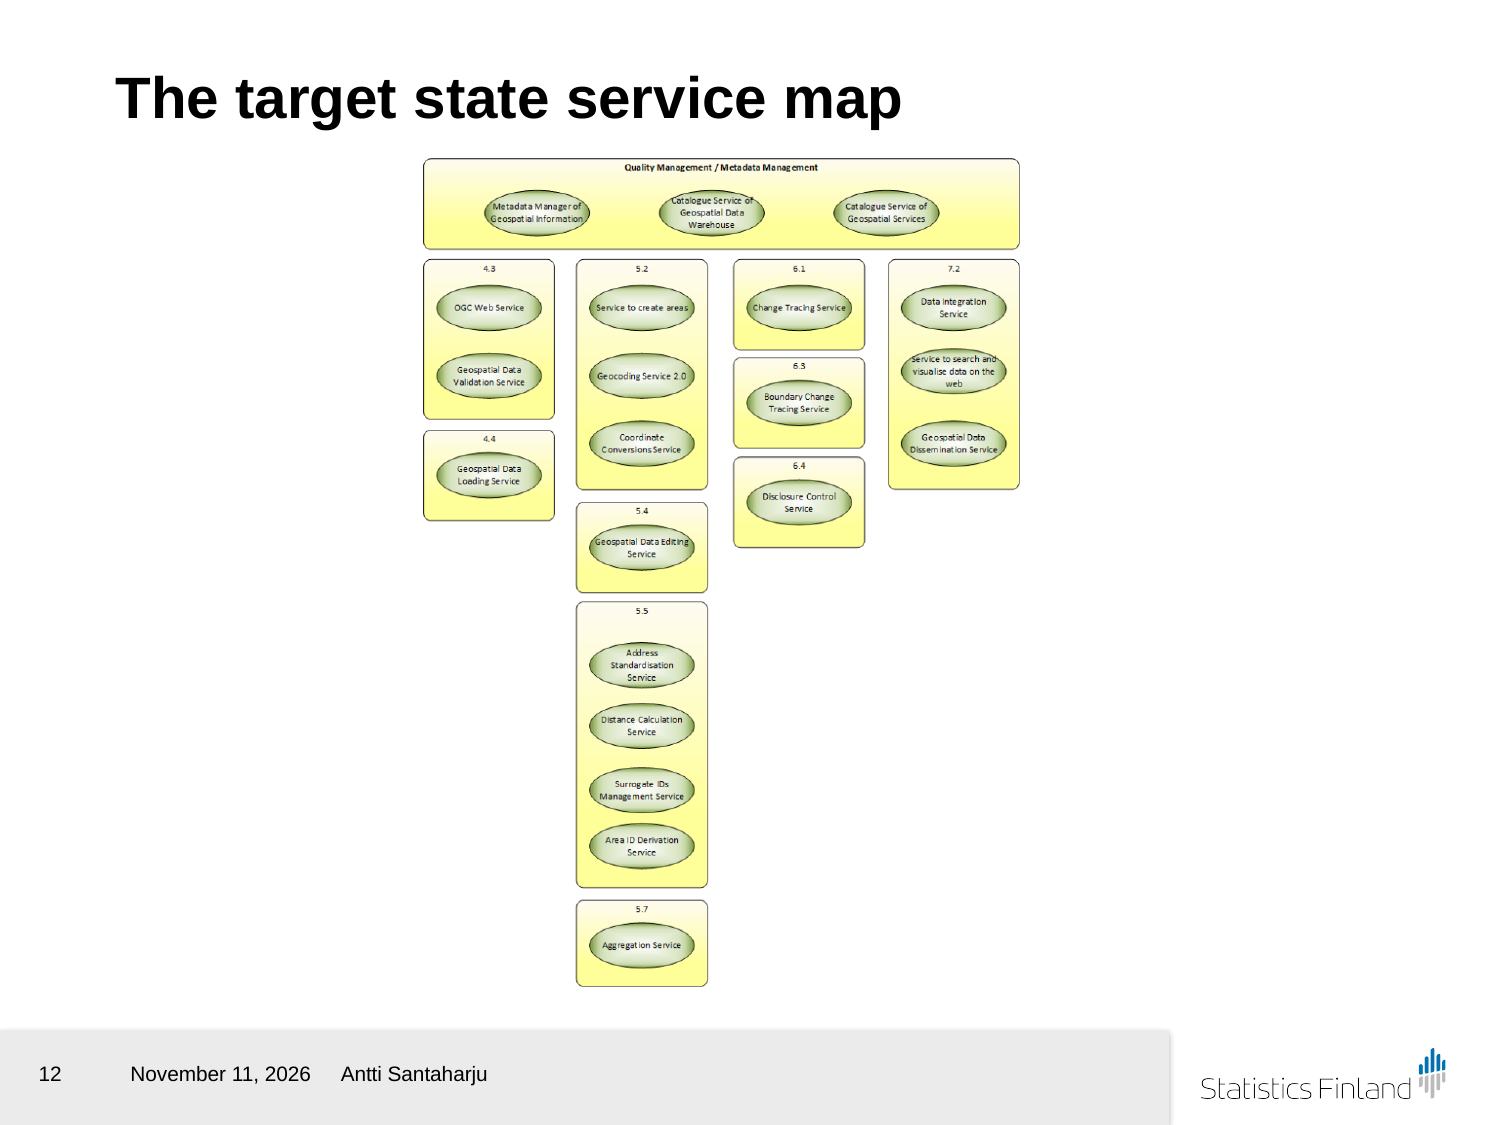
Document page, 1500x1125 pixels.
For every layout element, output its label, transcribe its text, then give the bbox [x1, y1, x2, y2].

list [421, 157, 1021, 987]
title The target state service map [115, 60, 1385, 132]
picture [1201, 1048, 1446, 1099]
slide_number 12 [0, 1042, 116, 1103]
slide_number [116, 1042, 325, 1103]
footer Antti Santaharju [325, 1042, 801, 1103]
